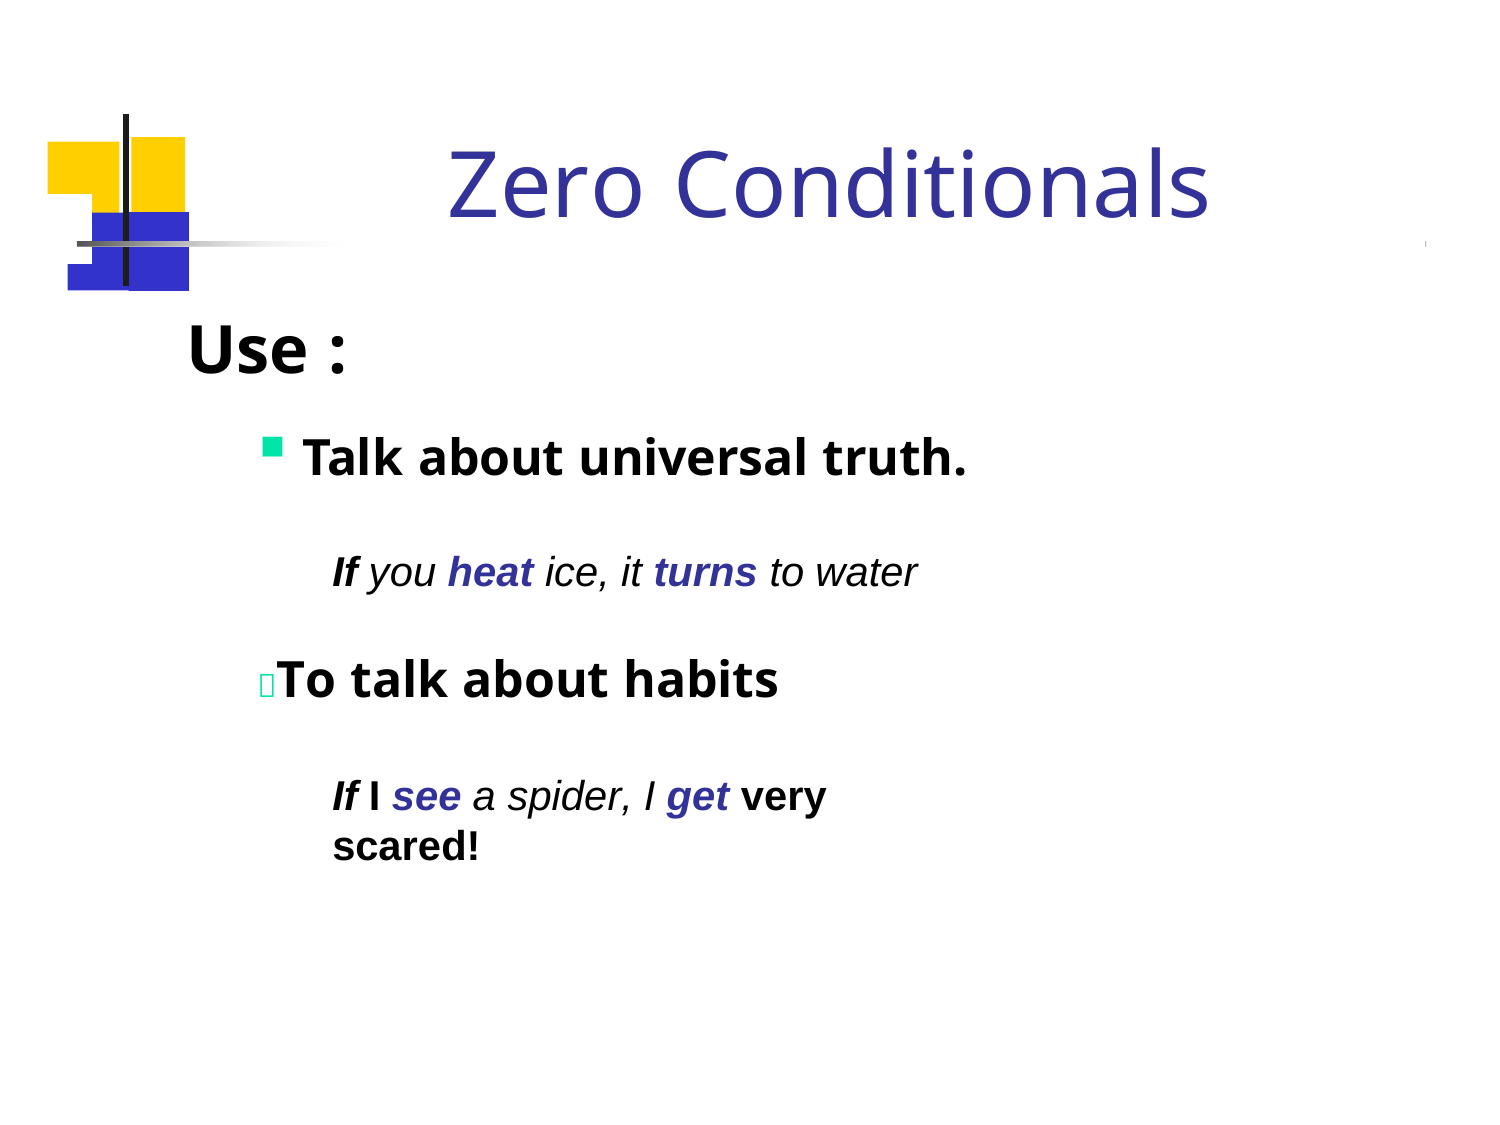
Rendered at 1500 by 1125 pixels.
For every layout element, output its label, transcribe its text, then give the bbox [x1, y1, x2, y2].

picture [1328, 241, 1427, 247]
text_box Use : Talk about universal truth. If you heat ice, it turns to water To talk about habits If I see a spider, I get very scared! [184, 307, 987, 870]
title Zero Conditionals [172, 125, 1328, 314]
picture [0, 137, 172, 291]
